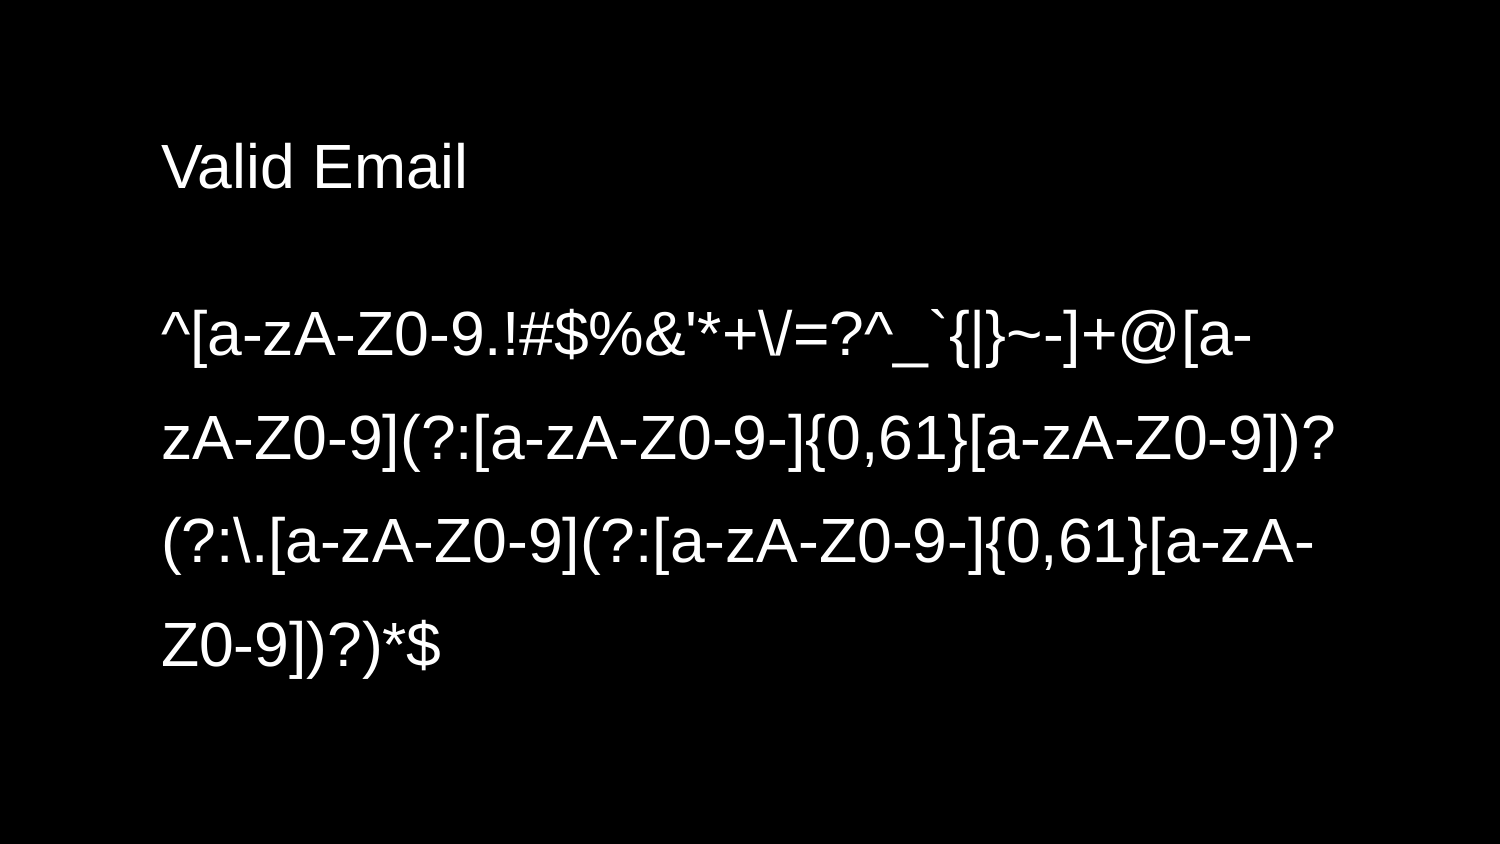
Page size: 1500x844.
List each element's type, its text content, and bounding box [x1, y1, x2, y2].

text_box ^[a-zA-Z0-9.!#$%&'*+\/=?^_`{|}~-]+@[a-zA-Z0-9](?:[a-zA-Z0-9-]{0,61}[a-zA-Z0-9])?(?:\.[a-zA-Z0-9](?:[a-zA-Z0-9-]{0,61}[a-zA-Z0-9])?)*$ [146, 209, 1354, 735]
text_box Valid Email [146, 109, 749, 217]
